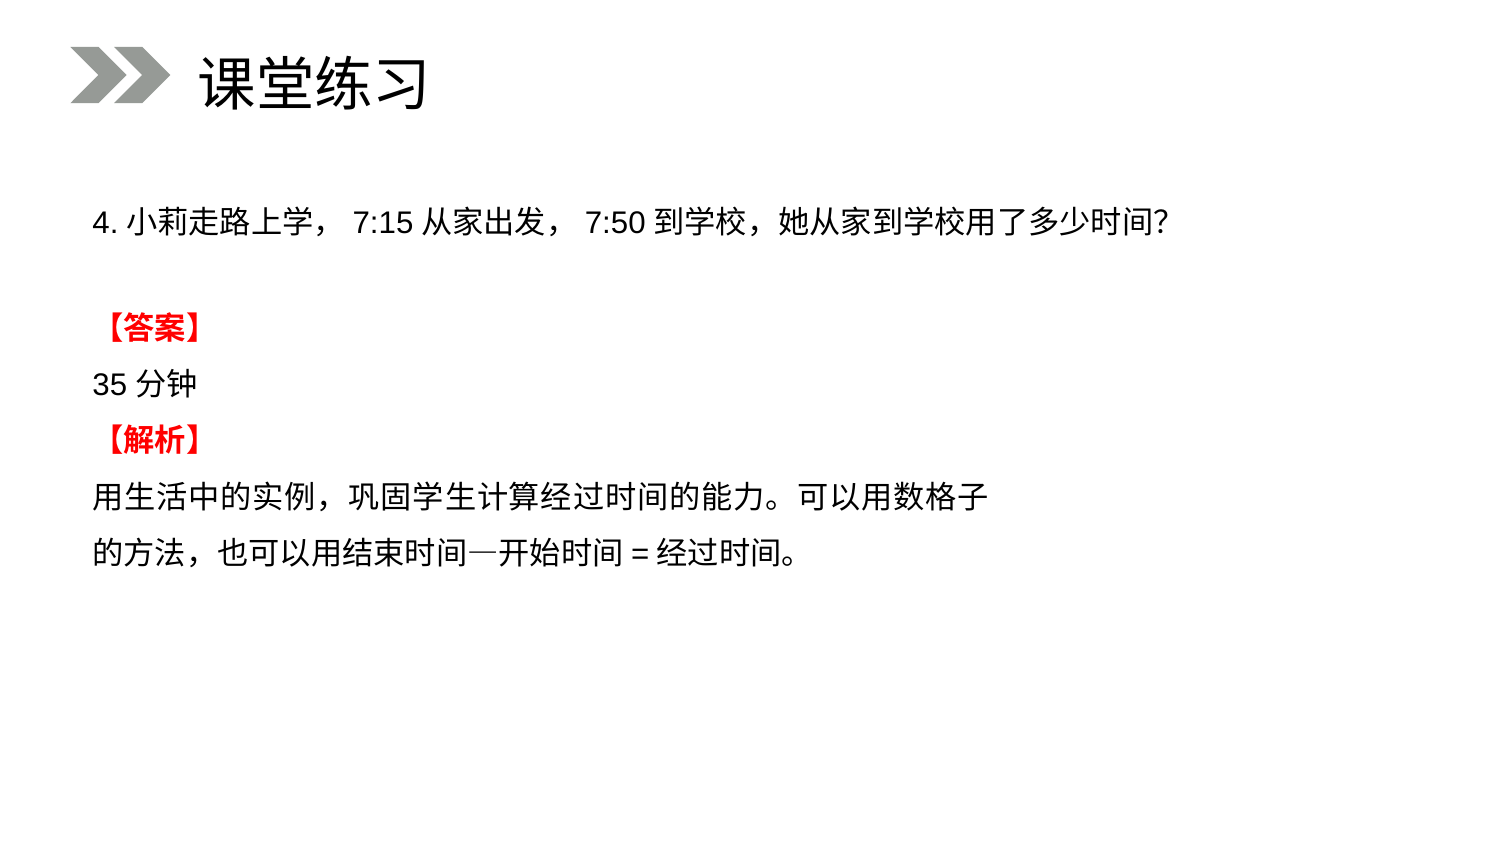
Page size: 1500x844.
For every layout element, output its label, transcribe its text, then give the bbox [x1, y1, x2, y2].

text_box 【答案】 35分钟 【解析】 用生活中的实例，巩固学生计算经过时间的能力。可以用数格子的方法，也可以用结束时间—开始时间=经过时间。 [81, 284, 1001, 577]
text_box 课堂练习 [186, 49, 816, 102]
text_box 4.小莉走路上学，7:15从家出发，7:50到学校，她从家到学校用了多少时间？ [81, 177, 1500, 302]
